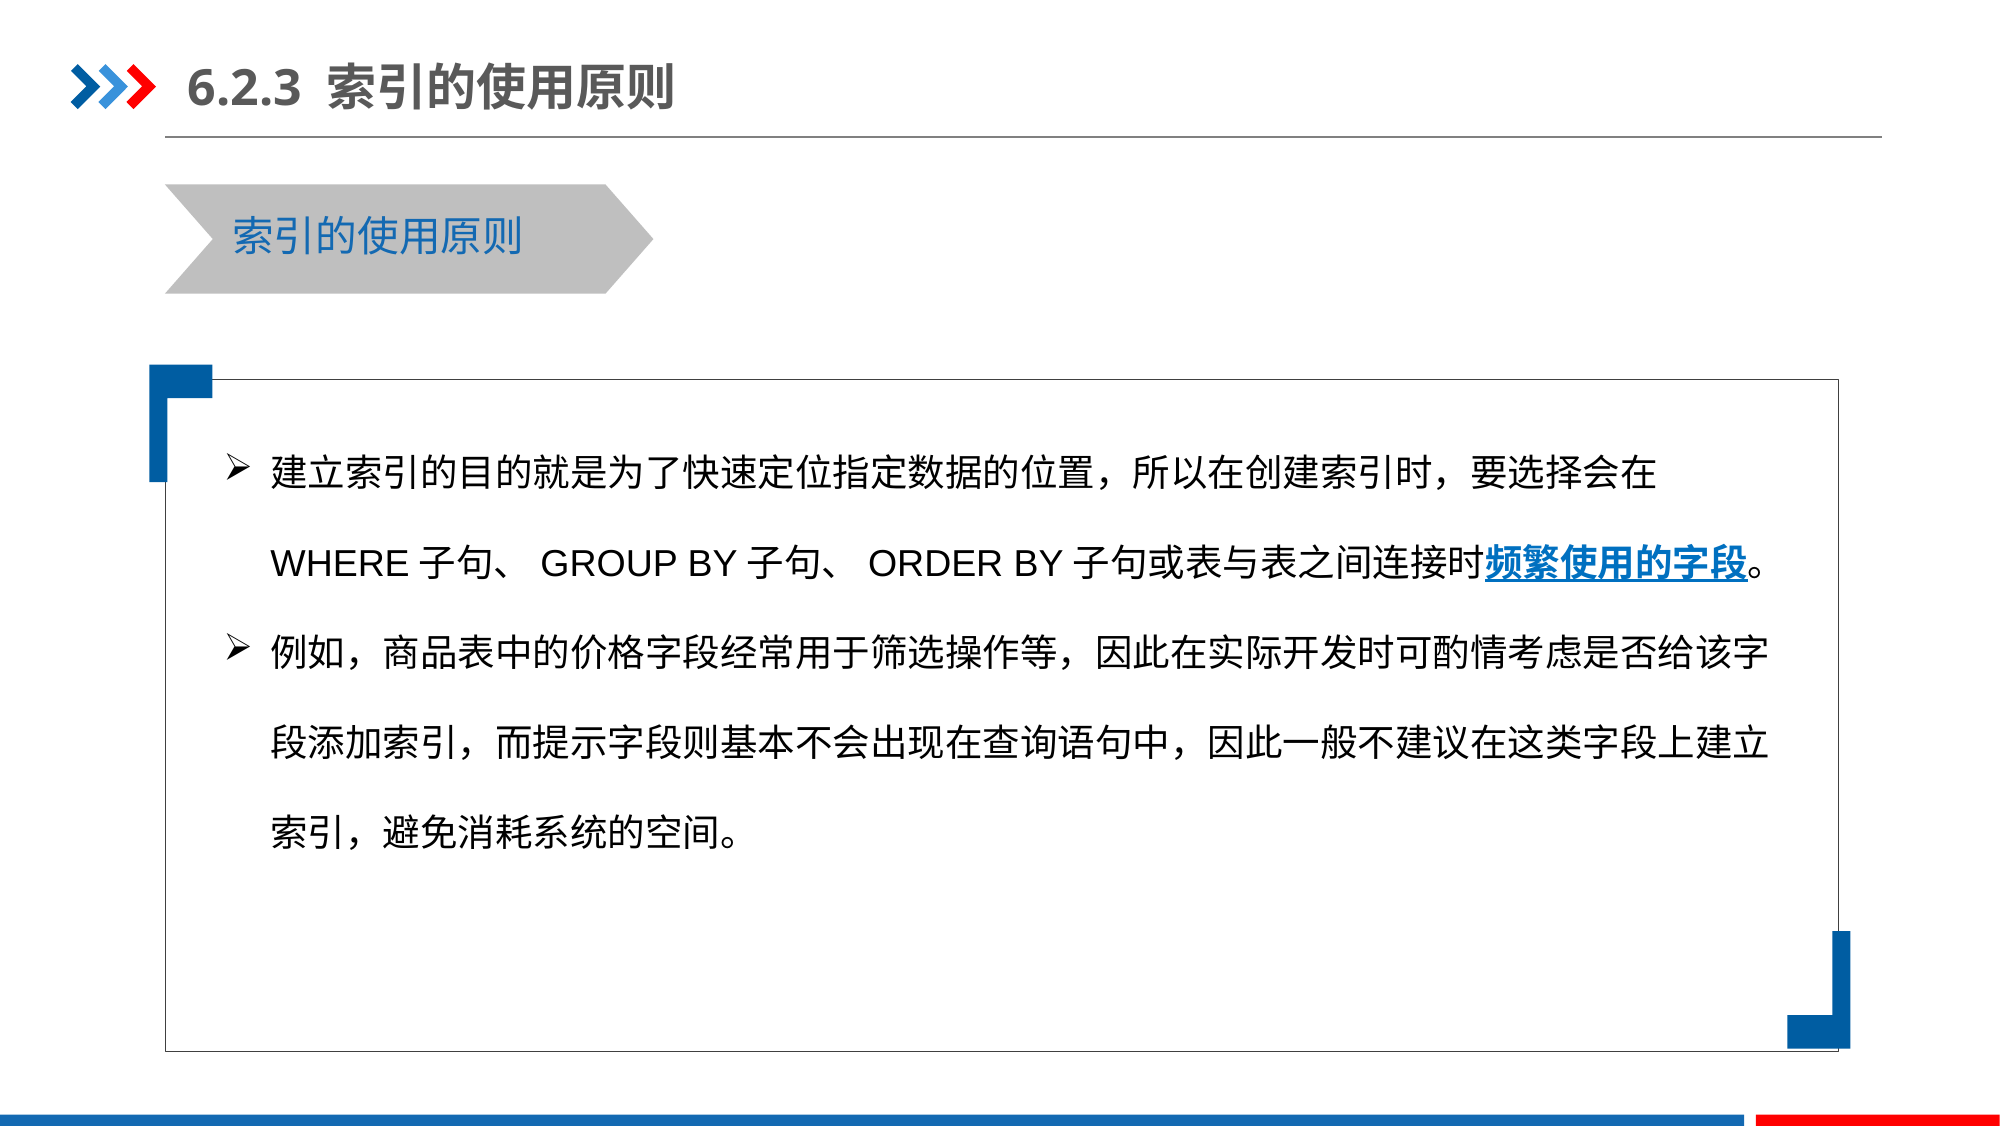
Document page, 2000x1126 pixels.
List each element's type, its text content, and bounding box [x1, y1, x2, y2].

text_box [147, 363, 215, 484]
text_box 6.2.3 索引的使用原则 [187, 43, 827, 127]
text_box [1785, 929, 1852, 1051]
text_box 索引的使用原则 [217, 202, 539, 317]
text_box [163, 378, 1841, 1053]
text_box [164, 184, 654, 294]
